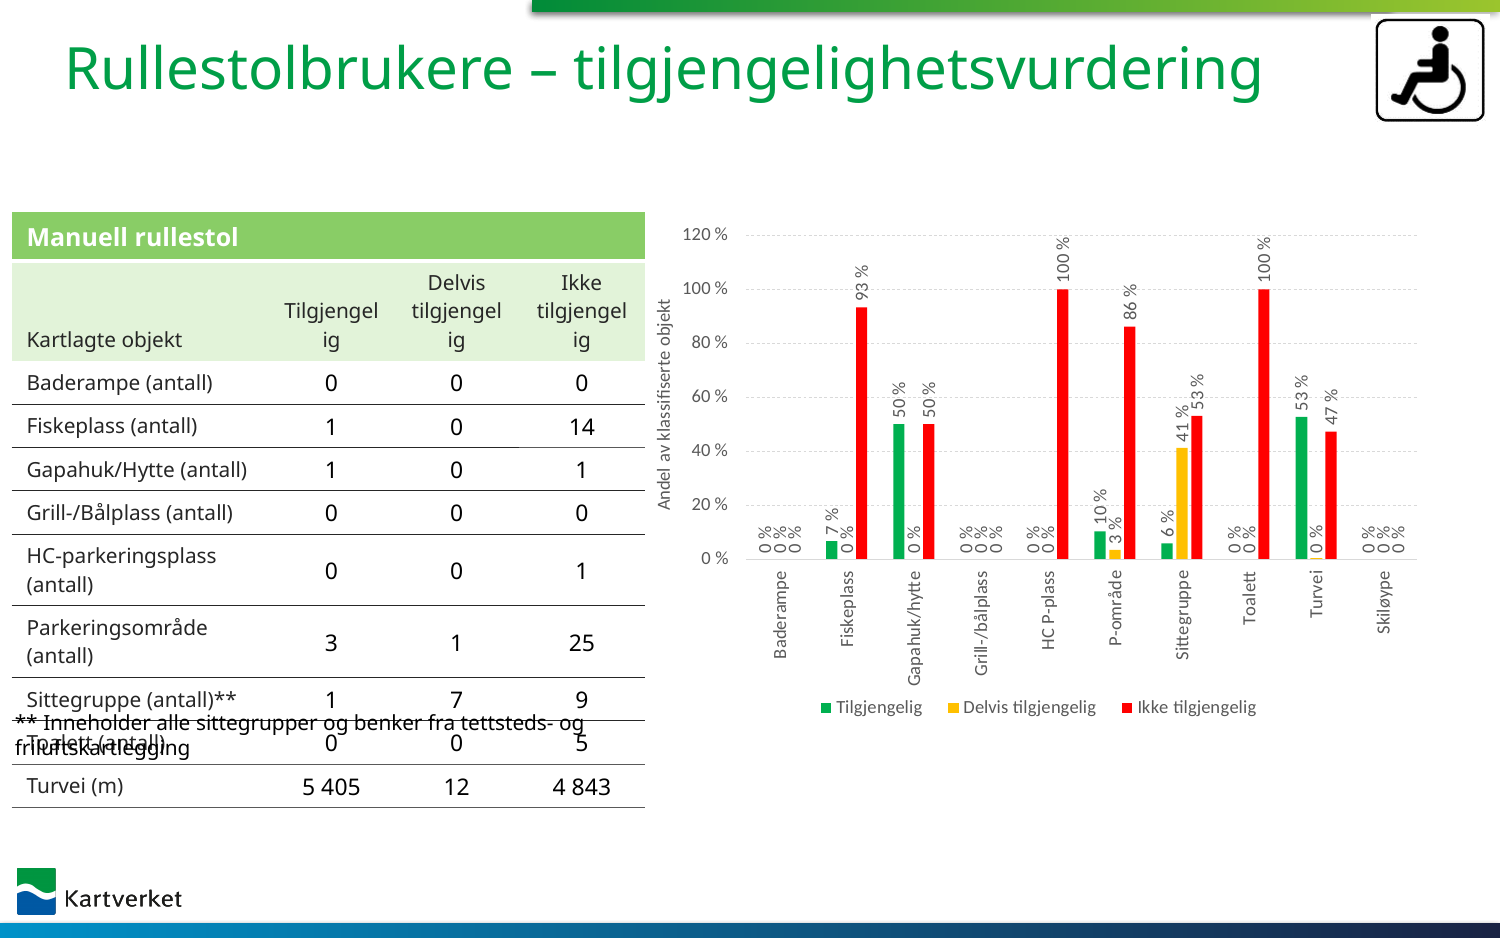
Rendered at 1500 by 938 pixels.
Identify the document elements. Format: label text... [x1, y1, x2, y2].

table_cell 12 [394, 768, 519, 807]
text_box Rullestolbrukere – tilgjengelighetsvurdering [49, 12, 1372, 109]
table_cell Tilgjengelig [269, 263, 394, 361]
table_cell 1 [394, 606, 519, 677]
table_cell Turvei (m) [12, 768, 269, 807]
table_cell 0 [269, 491, 394, 534]
table_cell 0 [269, 535, 394, 605]
table_cell 9 [519, 678, 638, 702]
table_cell 25 [519, 606, 638, 677]
table_cell 0 [394, 405, 519, 447]
table_cell Delvis tilgjengelig [394, 263, 519, 361]
table_cell HC-parkeringsplass (antall) [12, 535, 269, 605]
table_cell 0 [519, 361, 638, 404]
table_cell 1 [519, 448, 638, 490]
table_cell 0 [394, 535, 519, 605]
table_cell 1 [269, 678, 394, 702]
table_cell Grill-/Bålplass (antall) [12, 491, 269, 534]
table_cell Kartlagte objekt [12, 263, 269, 361]
table_cell Sittegruppe (antall)** [12, 678, 269, 702]
table_cell 7 [394, 678, 519, 702]
text_box ** Inneholder alle sittegrupper og benker fra tettsteds- og friluftskartlegging [0, 702, 745, 768]
table_cell Parkeringsområde (antall) [12, 606, 269, 677]
table_cell 0 [394, 491, 519, 534]
picture [1371, 13, 1491, 127]
table_cell 14 [519, 405, 638, 447]
table_cell 1 [269, 405, 394, 447]
table_cell 0 [269, 361, 394, 404]
table_cell Gapahuk/Hytte (antall) [12, 448, 269, 490]
table_cell 3 [269, 606, 394, 677]
table_cell 1 [269, 448, 394, 490]
table_cell Fiskeplass (antall) [12, 405, 269, 447]
table_cell 5 405 [269, 768, 394, 807]
table_cell Ikke tilgjengelig [519, 263, 638, 361]
table_cell 4 843 [519, 768, 645, 807]
picture [643, 218, 1427, 728]
table_cell 0 [394, 448, 519, 490]
table_cell 1 [519, 535, 638, 605]
table_cell 0 [394, 361, 519, 404]
table_header Manuell rullestol [12, 212, 645, 259]
table_cell 0 [519, 491, 638, 534]
table_cell Baderampe (antall) [12, 361, 269, 404]
